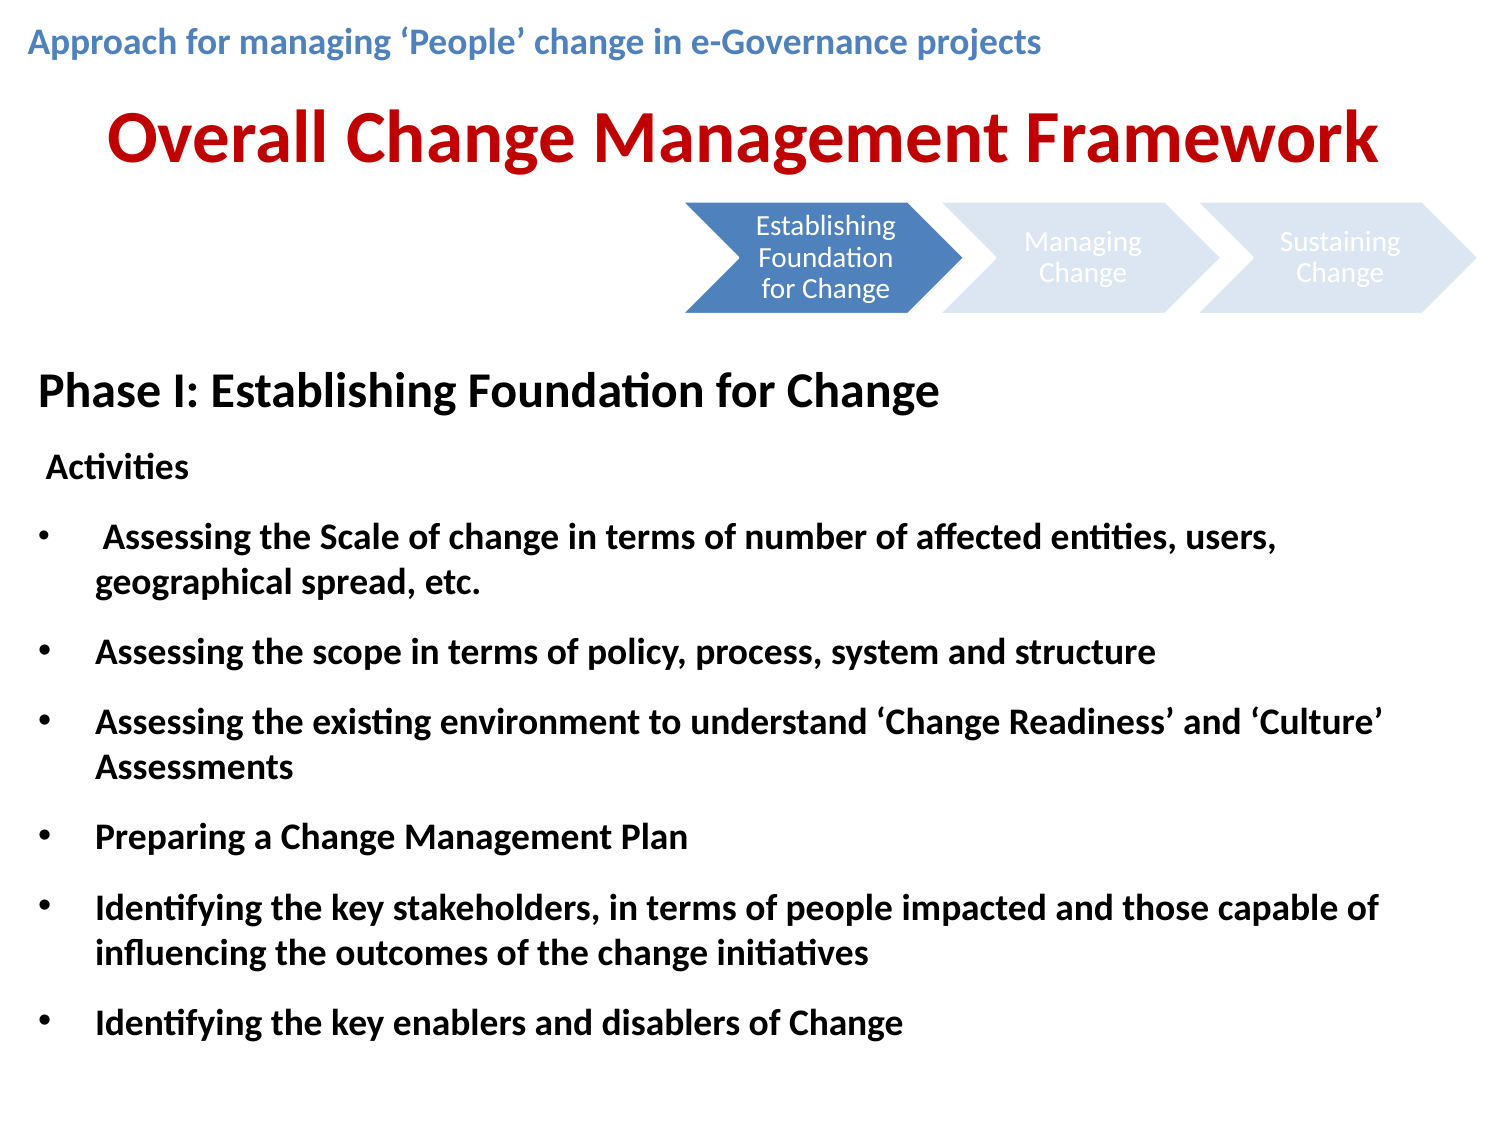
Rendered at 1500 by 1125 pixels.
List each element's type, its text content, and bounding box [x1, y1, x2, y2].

text_box Approach for managing ‘People’ change in e-Governance projects [27, 28, 854, 62]
text_box Phase I: Establishing Foundation for Change Activities Assessing the Scale of change in terms of number of affected entities, users, geographical spread, etc. Assessing the scope in terms of policy, process, system and structure Assessing the existing environment to understand ‘Change Readiness’ and ‘Culture’ Assessments Preparing a Change Management Plan Identifying the key stakeholders, in terms of people impacted and those capable of influencing the outcomes of the change initiatives Identifying the key enablers and disablers of Change [23, 349, 1454, 1050]
title Overall Change Management Framework [28, 87, 1474, 202]
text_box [679, 116, 1481, 399]
